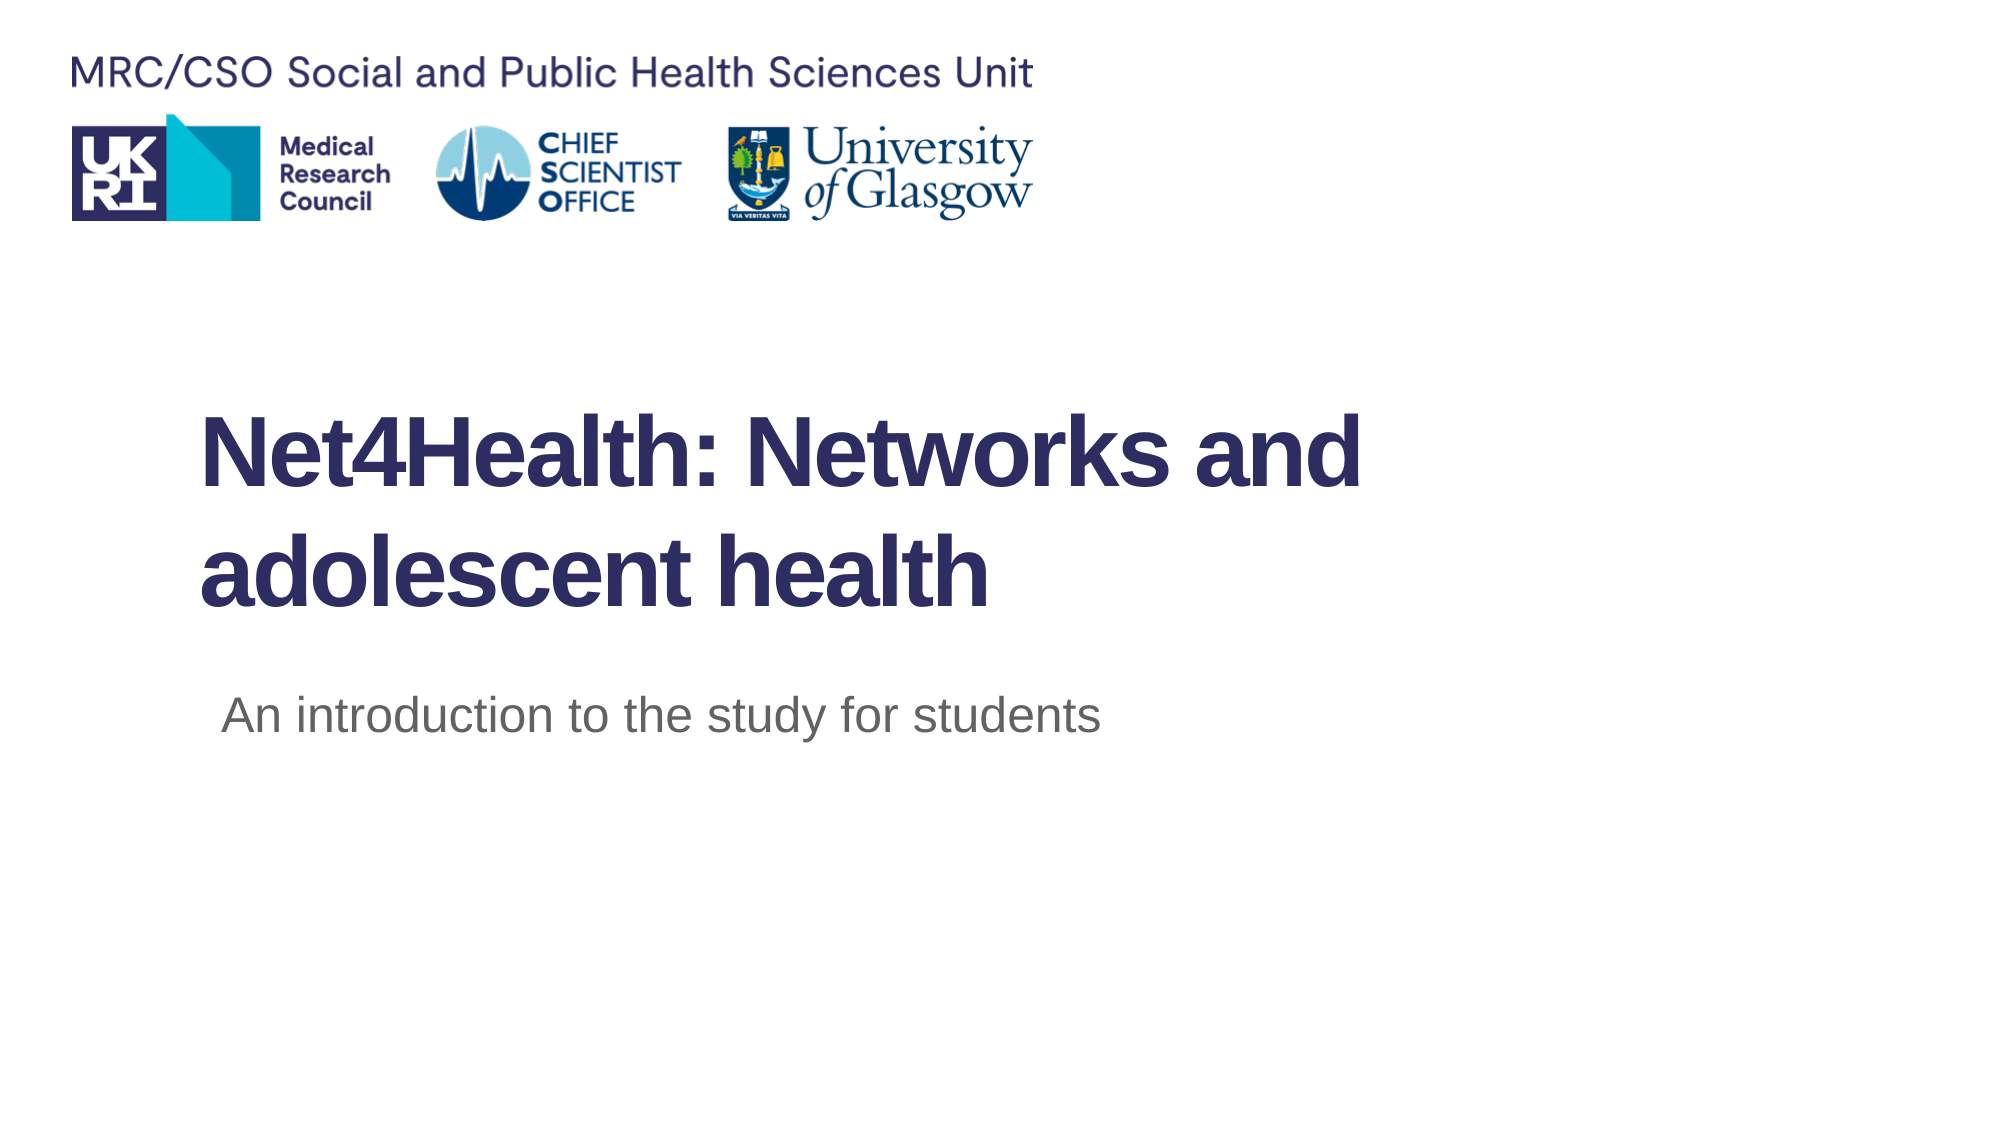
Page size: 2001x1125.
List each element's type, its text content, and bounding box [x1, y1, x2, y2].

picture [72, 54, 1033, 221]
text_box Net4Health: Networks and adolescent health [185, 379, 1550, 634]
text_box An introduction to the study for students [206, 675, 1149, 751]
